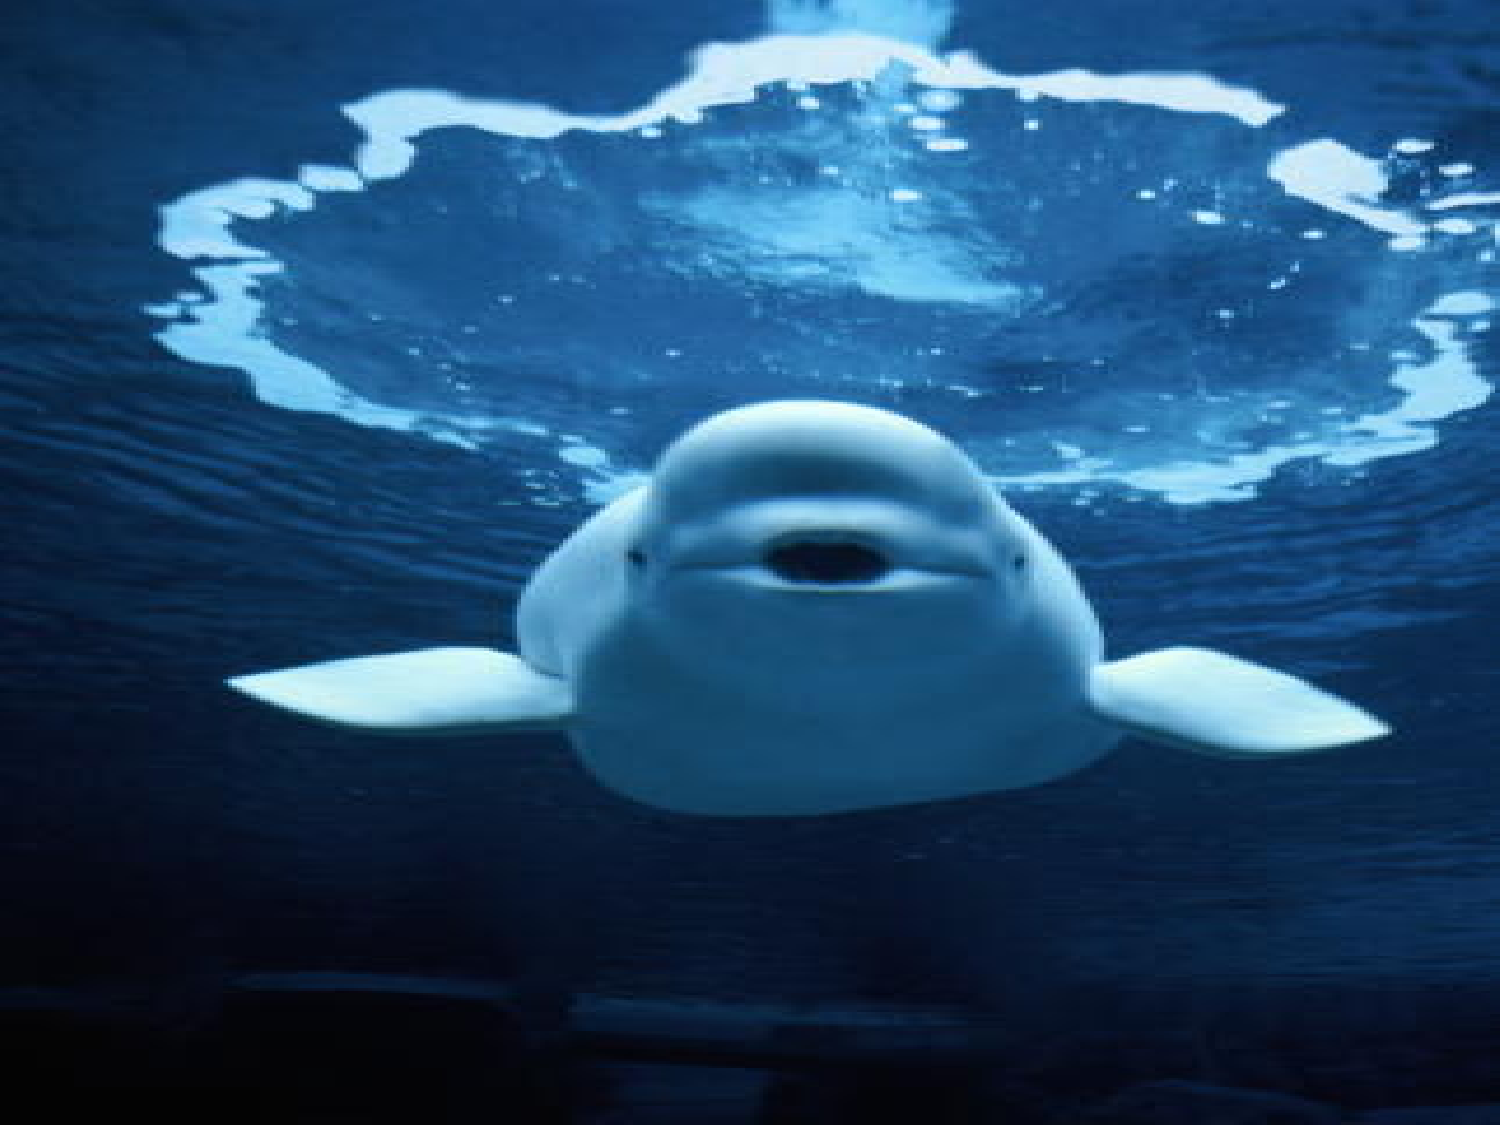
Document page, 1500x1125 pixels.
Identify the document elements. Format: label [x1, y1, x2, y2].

list [0, 0, 1500, 1125]
